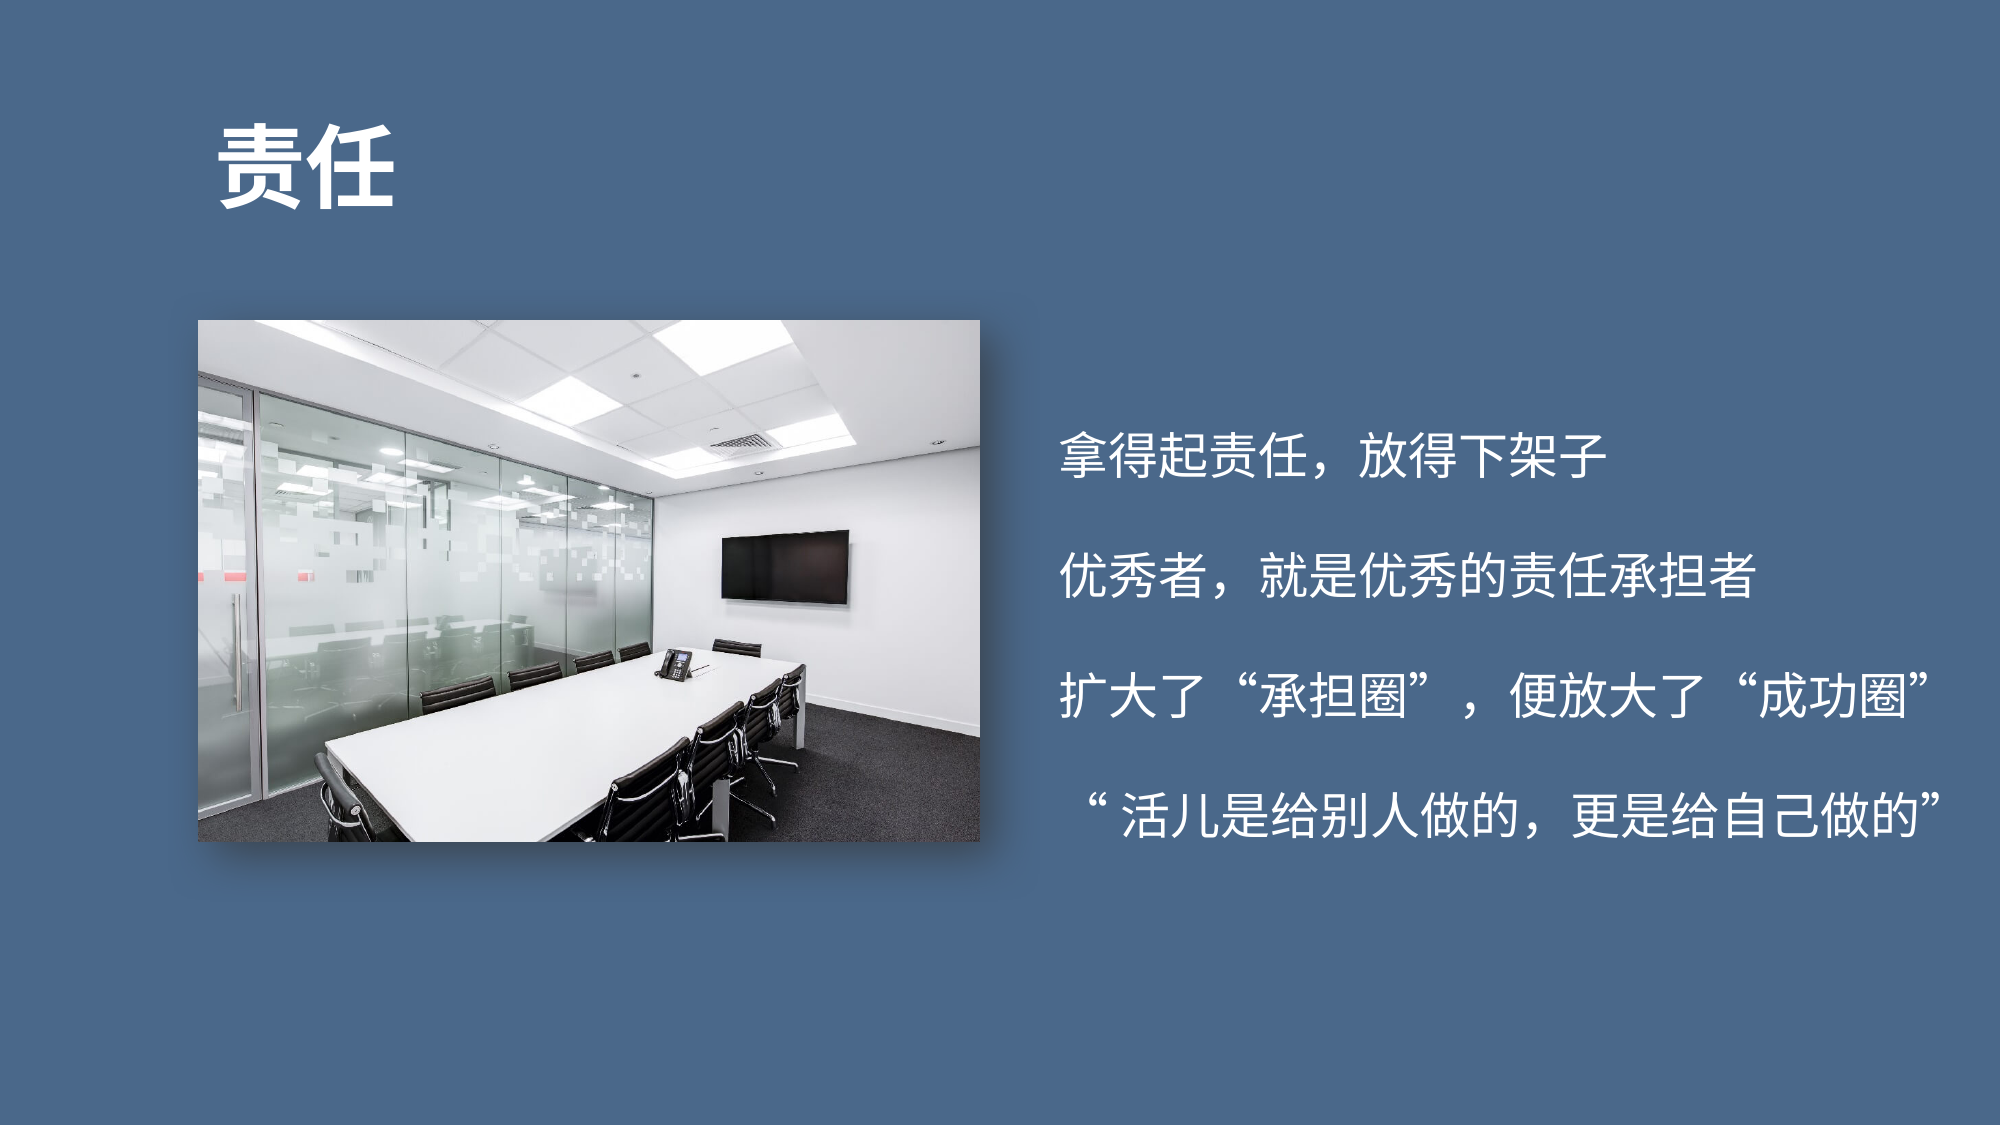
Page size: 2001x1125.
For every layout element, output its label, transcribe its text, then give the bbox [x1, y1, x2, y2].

picture [198, 320, 980, 842]
text_box 拿得起责任，放得下架子 优秀者，就是优秀的责任承担者 扩大了“承担圈”，便放大了“成功圈” “活儿是给别人做的，更是给自己做的” [1043, 357, 2000, 852]
text_box 责任 [199, 102, 413, 227]
